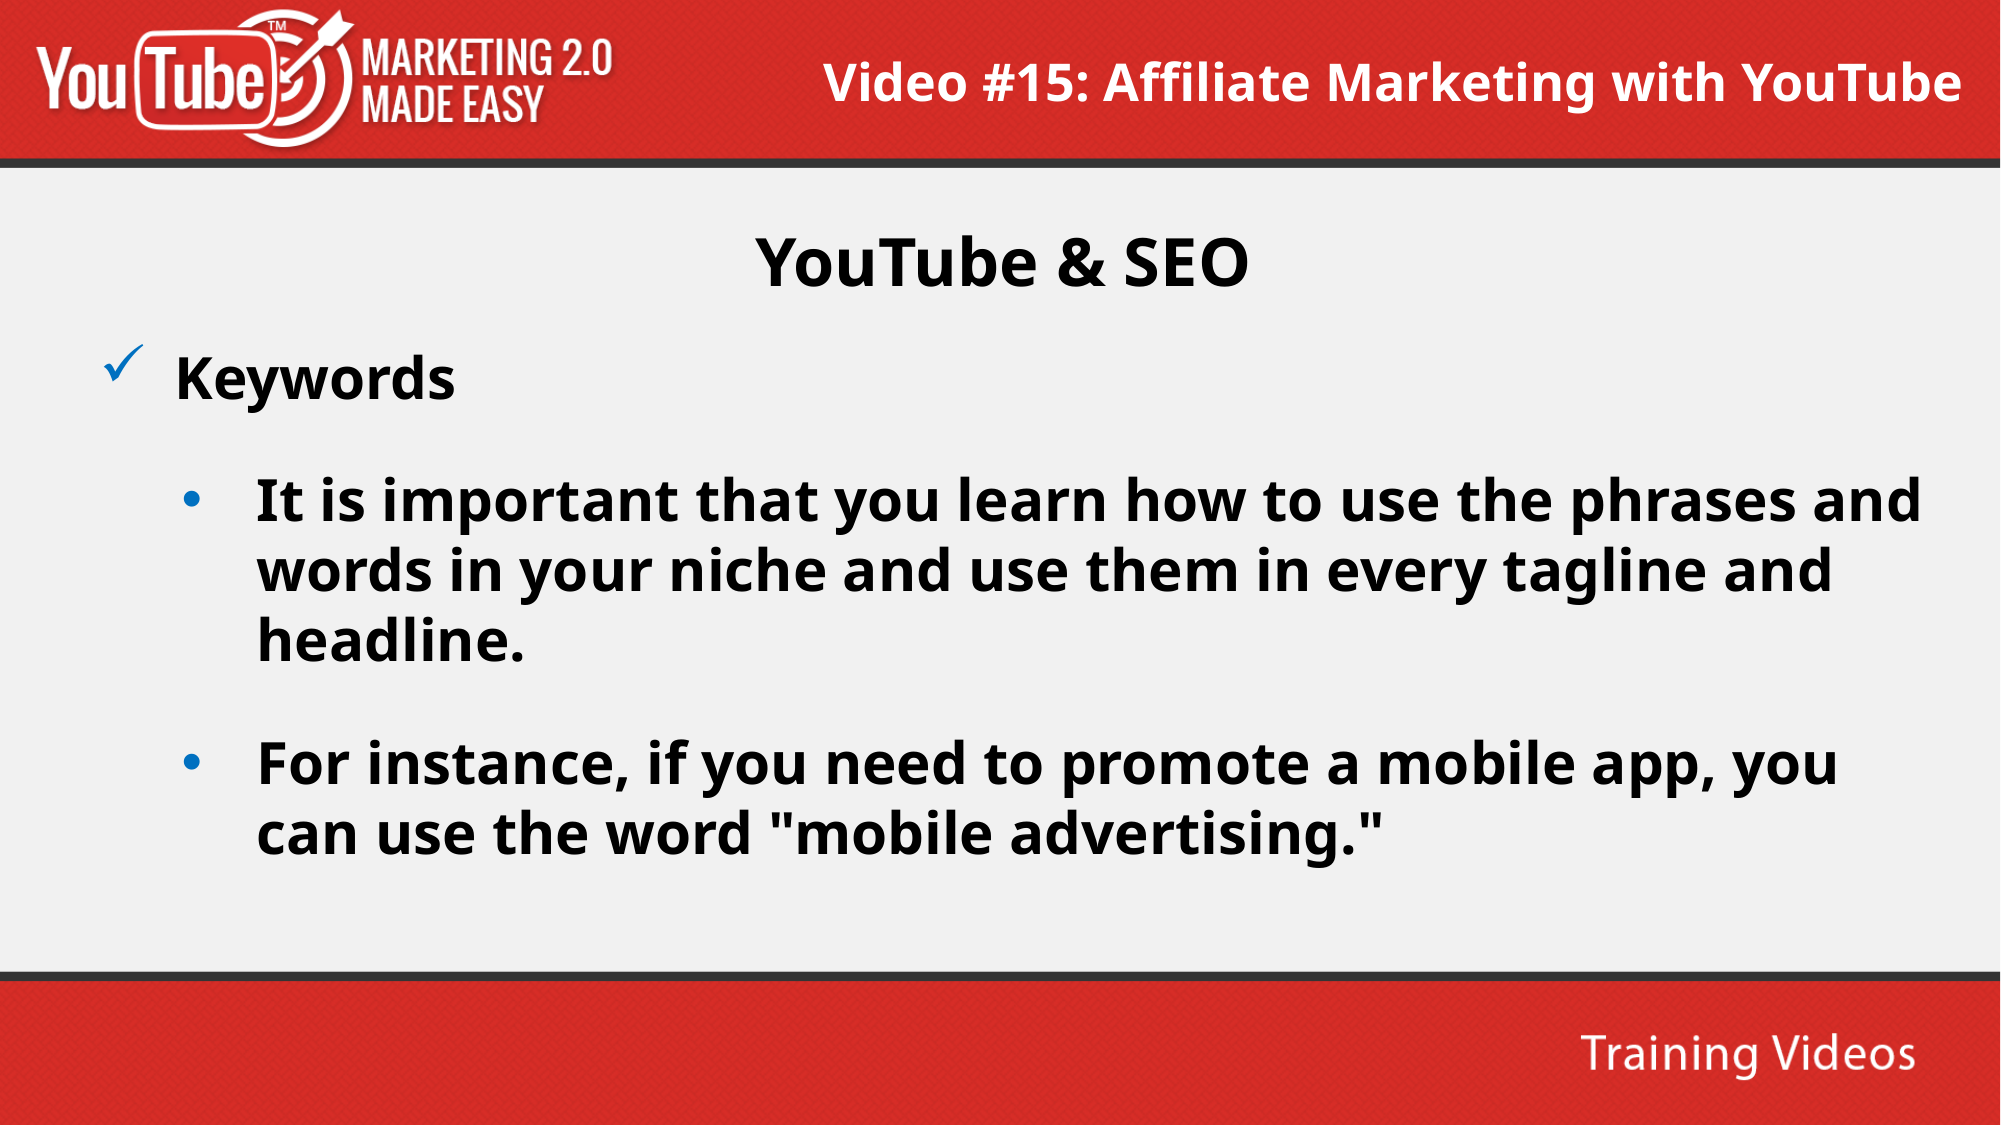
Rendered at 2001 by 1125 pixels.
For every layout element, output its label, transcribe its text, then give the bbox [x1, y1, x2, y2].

text_box Keywords [84, 333, 1939, 419]
picture [0, 0, 2001, 1125]
text_box It is important that you learn how to use the phrases and words in your niche and use them in every tagline and headline. [166, 455, 1940, 681]
text_box For instance, if you need to promote a mobile app, you can use the word "mobile advertising." [166, 718, 1937, 874]
text_box YouTube & SEO [84, 212, 1922, 307]
text_box Video #15: Affiliate Marketing with YouTube [725, 41, 1979, 119]
